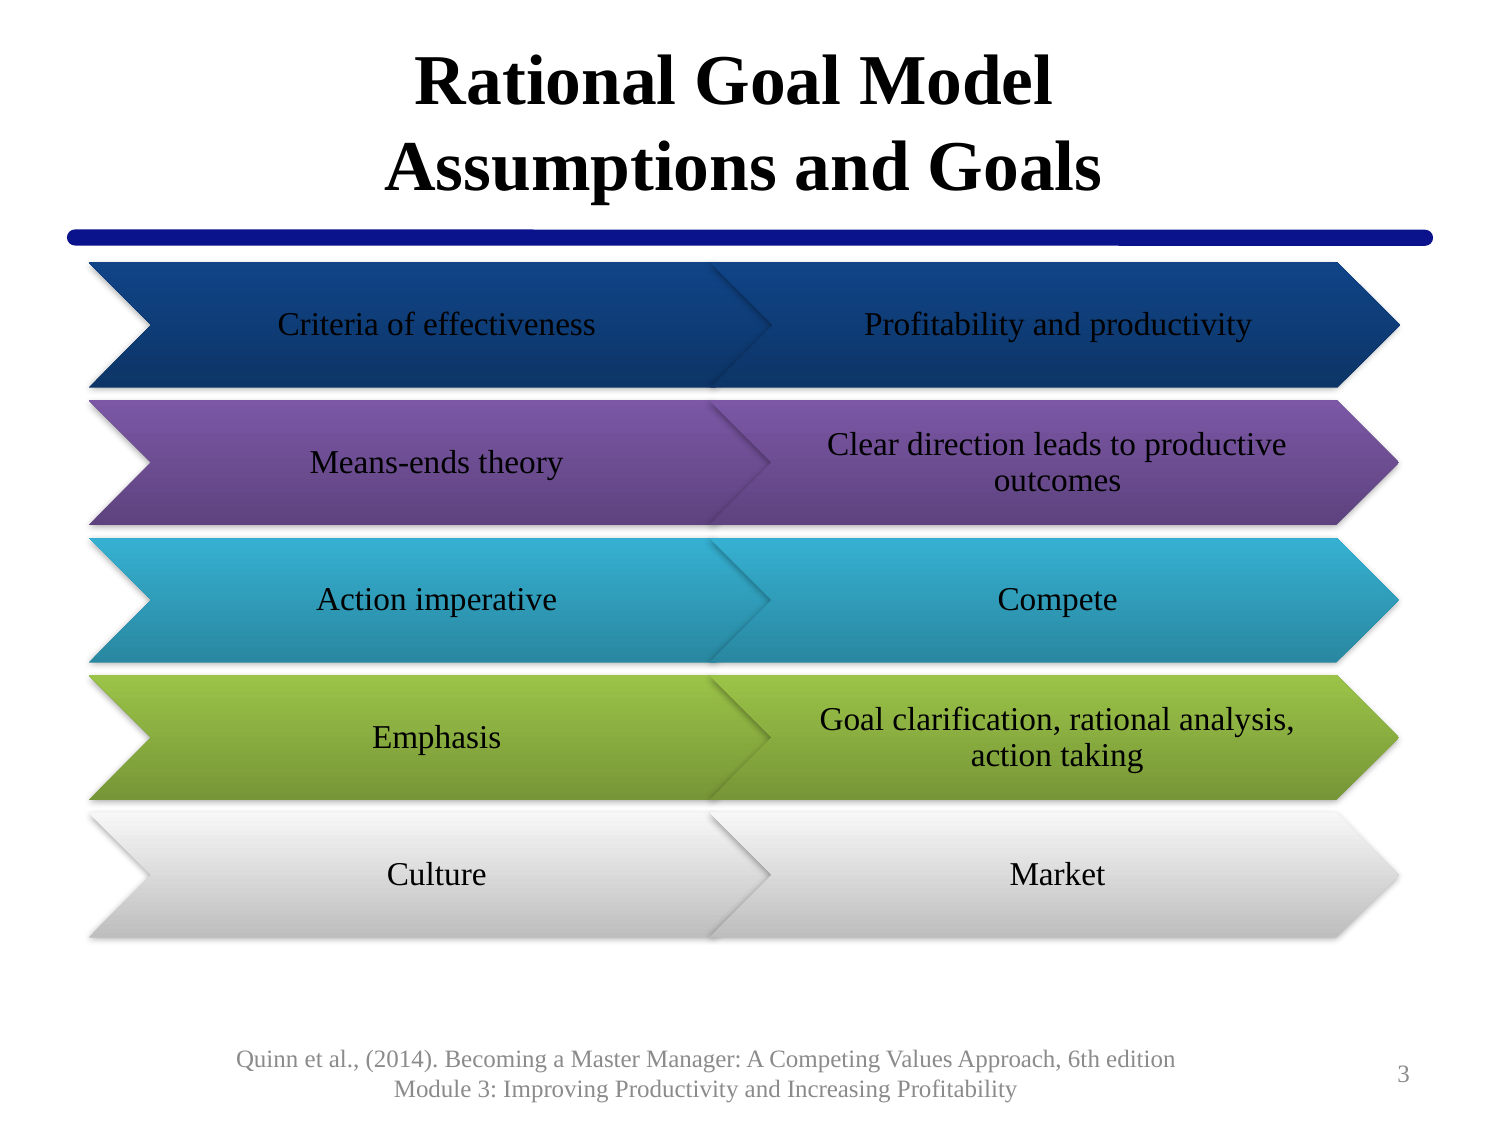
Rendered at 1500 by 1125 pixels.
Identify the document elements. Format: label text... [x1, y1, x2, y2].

footer Quinn et al., (2014). Becoming a Master Manager: A Competing Values Approach, 6th edition Module 3: Improving Productivity and Increasing Profitability [212, 1042, 1200, 1103]
slide_number 3 [1200, 1042, 1425, 1103]
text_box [87, 674, 1401, 801]
title Rational Goal Model Assumptions and Goals [75, 24, 1413, 213]
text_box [87, 399, 1401, 526]
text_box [87, 262, 1401, 388]
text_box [87, 537, 1401, 663]
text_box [87, 812, 1401, 938]
